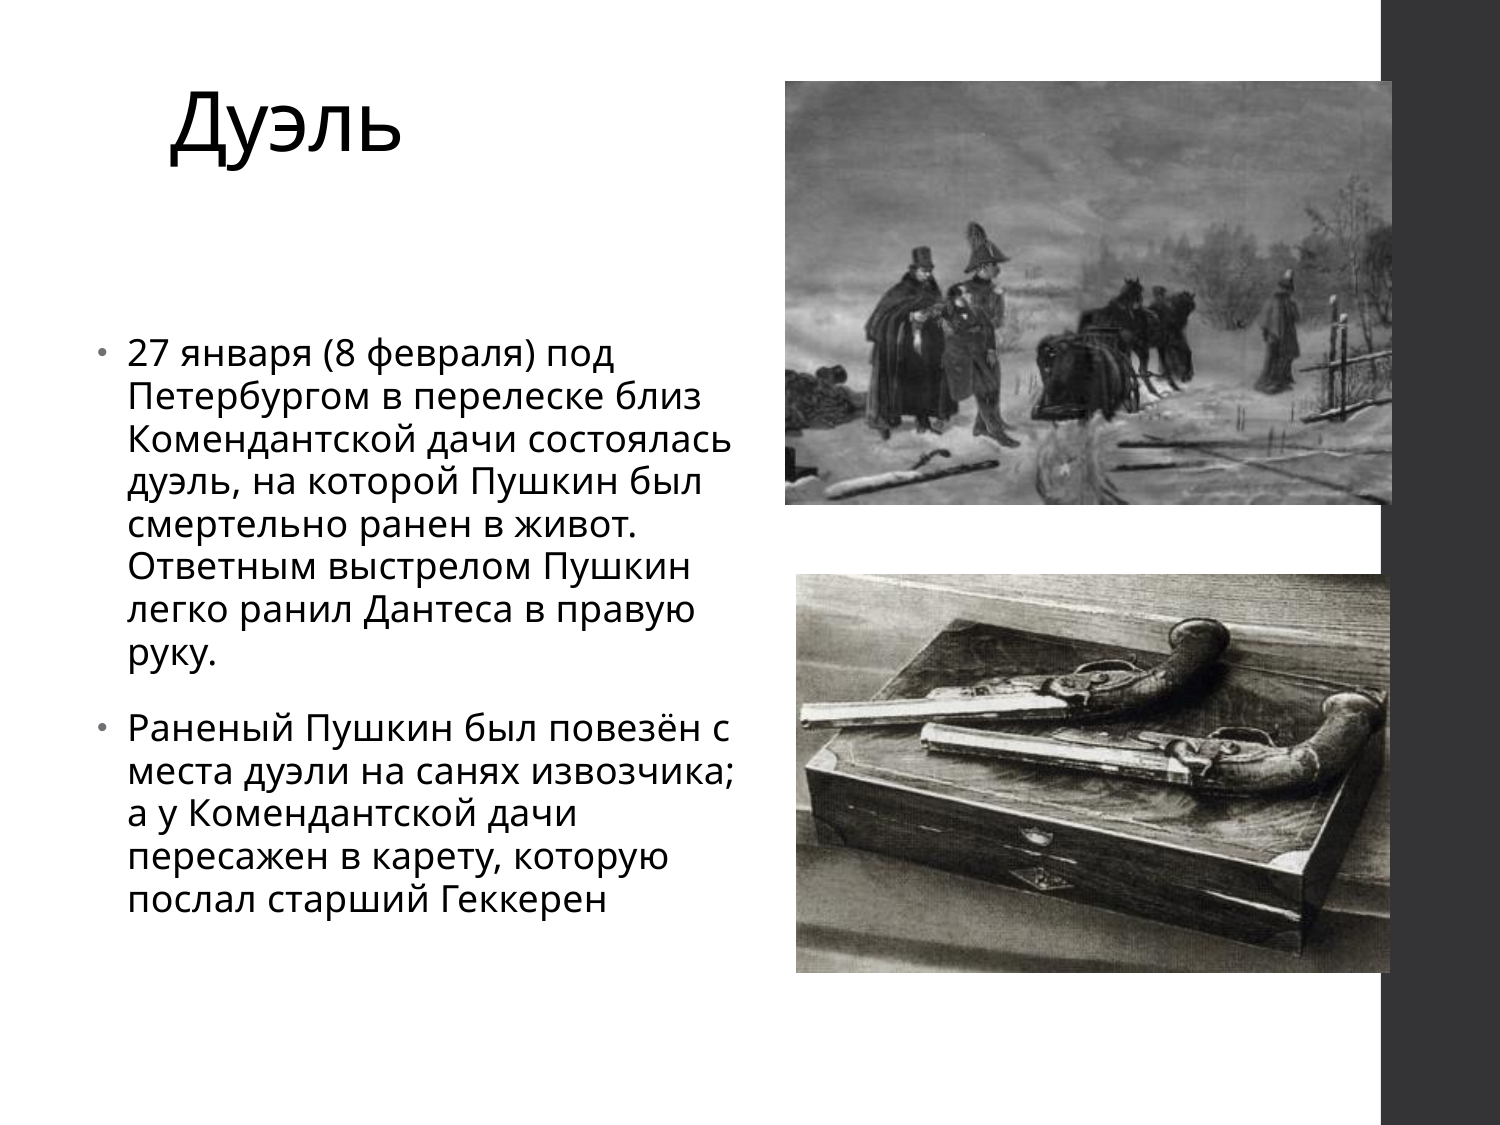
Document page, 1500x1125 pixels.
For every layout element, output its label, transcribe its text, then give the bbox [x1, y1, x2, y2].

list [784, 81, 1392, 505]
title Дуэль [155, 60, 1348, 278]
picture [796, 573, 1390, 973]
list 27 января (8 февраля) под Петербургом в перелеске близ Комендантской дачи состоялась дуэль, на которой Пушкин был смертельно ранен в живот. Ответным выстрелом Пушкин легко ранил Дантеса в правую руку. Раненый Пушкин был повезён с места дуэли на санях извозчика; а у Комендантской дачи пересажен в карету, которую послал старший Геккерен [82, 324, 782, 1000]
